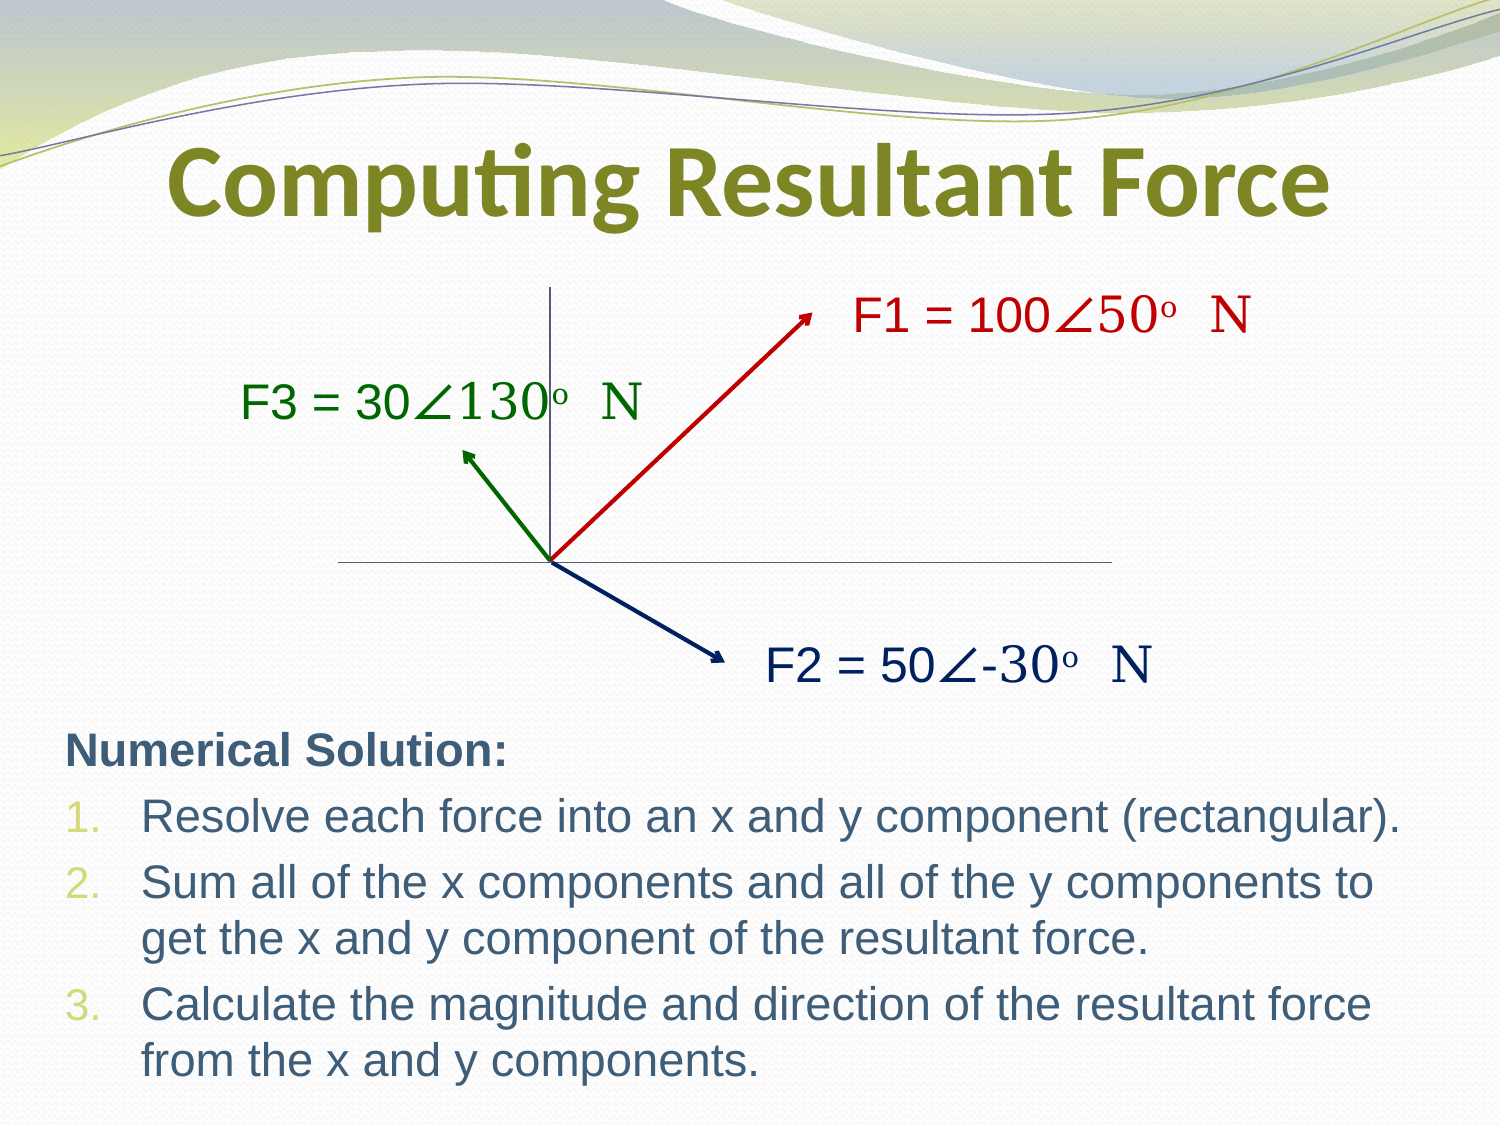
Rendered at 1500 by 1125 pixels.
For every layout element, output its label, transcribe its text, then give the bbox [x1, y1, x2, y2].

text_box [224, 274, 1276, 701]
list Numerical Solution: Resolve each force into an x and y component (rectangular). Sum all of the x components and all of the y components to get the x and y component of the resultant force. Calculate the magnitude and direction of the resultant force from the x and y components. [50, 712, 1463, 1100]
title Computing Resultant Force [75, 50, 1425, 238]
